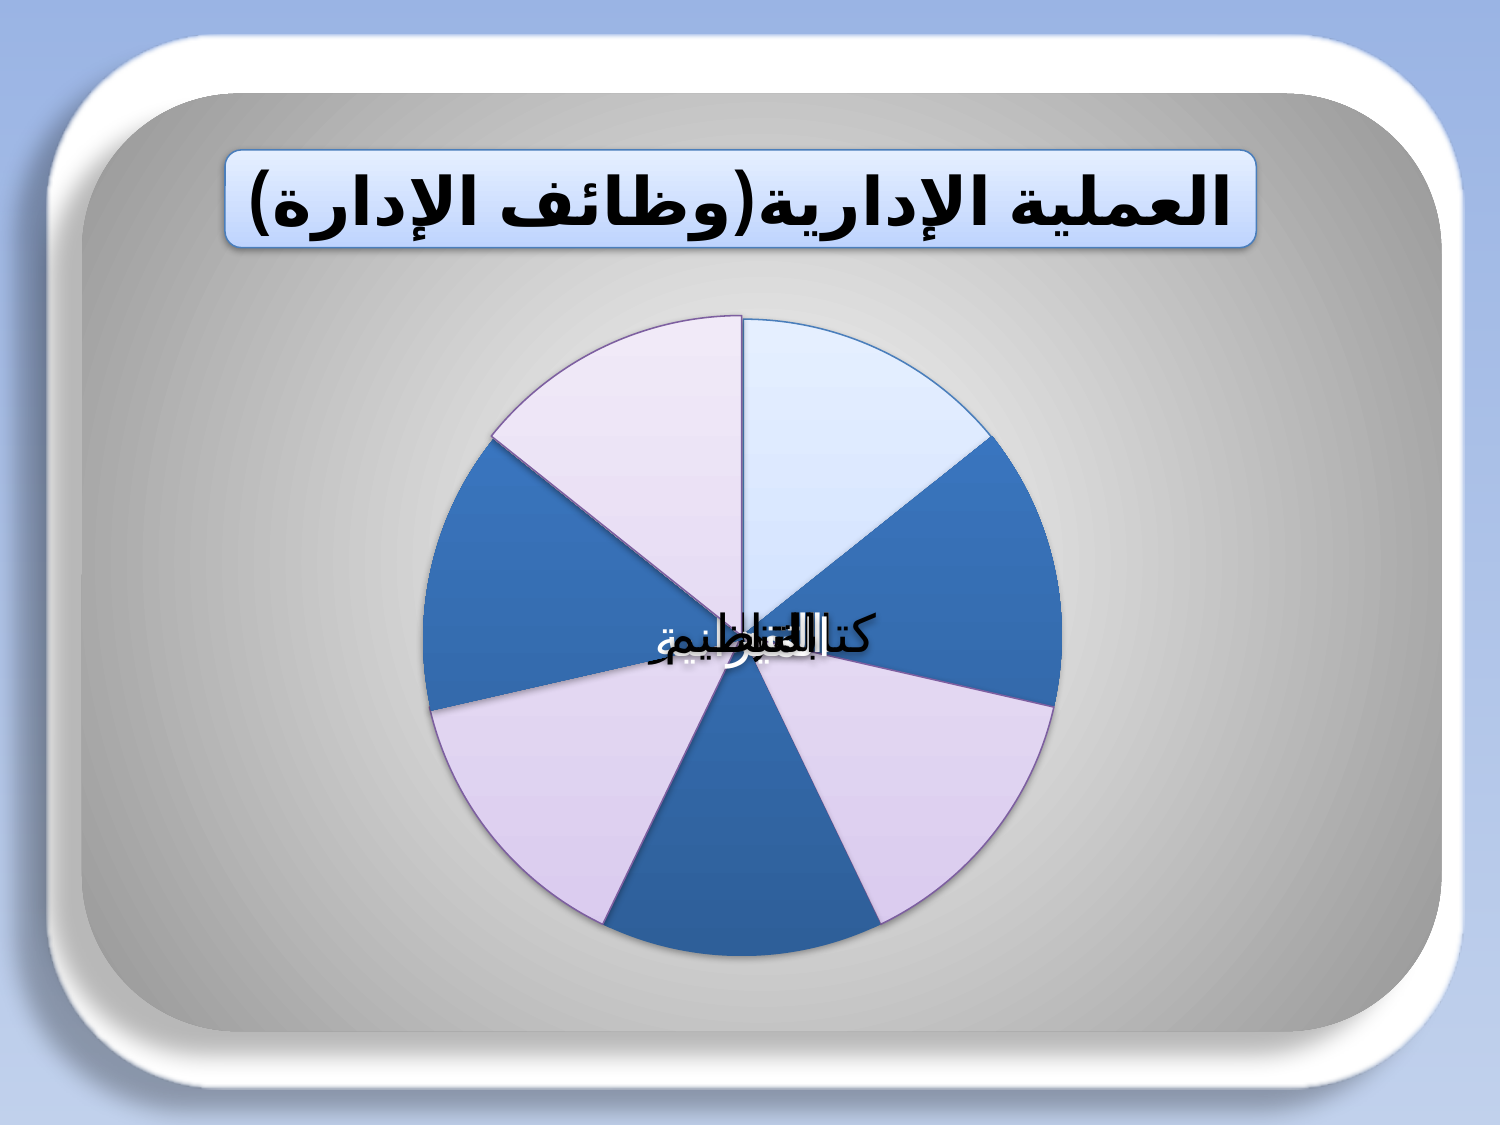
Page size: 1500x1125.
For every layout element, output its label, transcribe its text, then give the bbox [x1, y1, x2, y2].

text_box [49, 34, 1468, 1089]
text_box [274, 237, 1226, 1001]
text_box [0, 0, 1500, 1125]
text_box [79, 91, 1444, 1034]
text_box العملية الإدارية(وظائف الإدارة) [224, 149, 1258, 249]
